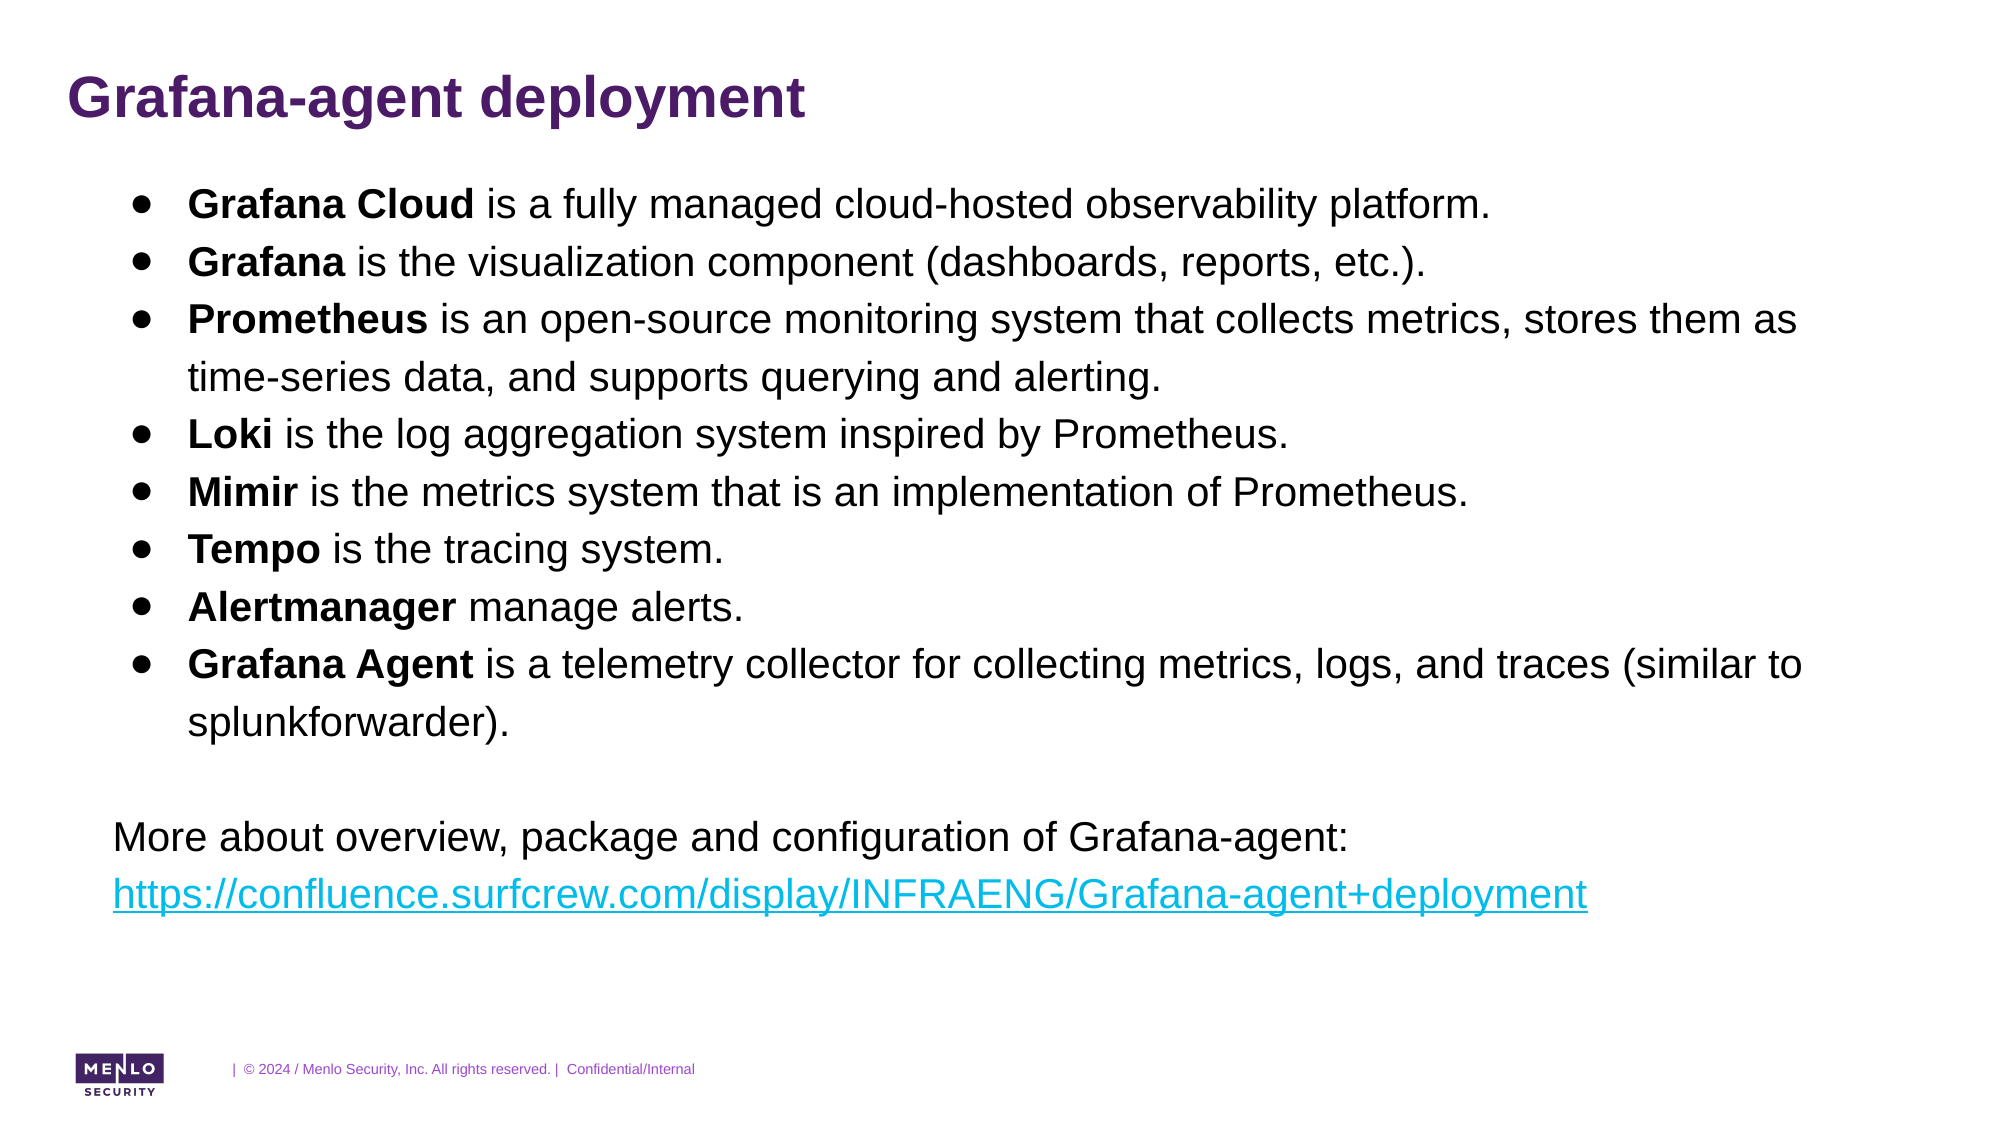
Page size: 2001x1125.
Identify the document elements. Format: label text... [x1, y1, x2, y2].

text_box Grafana Cloud is a fully managed cloud-hosted observability platform. Grafana is the visualization component (dashboards, reports, etc.). Prometheus is an open-source monitoring system that collects metrics, stores them as time-series data, and supports querying and alerting. Loki is the log aggregation system inspired by Prometheus. Mimir is the metrics system that is an implementation of Prometheus. Tempo is the tracing system. Alertmanager manage alerts. Grafana Agent is a telemetry collector for collecting metrics, logs, and traces (similar to splunkforwarder). More about overview, package and configuration of Grafana-agent: https://confluence.surfcrew.com/display/INFRAENG/Grafana-agent+deployment [97, 154, 1899, 1044]
title Grafana-agent deployment [67, 58, 1929, 163]
footer | © 2024 / Menlo Security, Inc. All rights reserved. | Confidential/Internal [232, 1053, 1100, 1084]
picture [46, 1024, 193, 1125]
